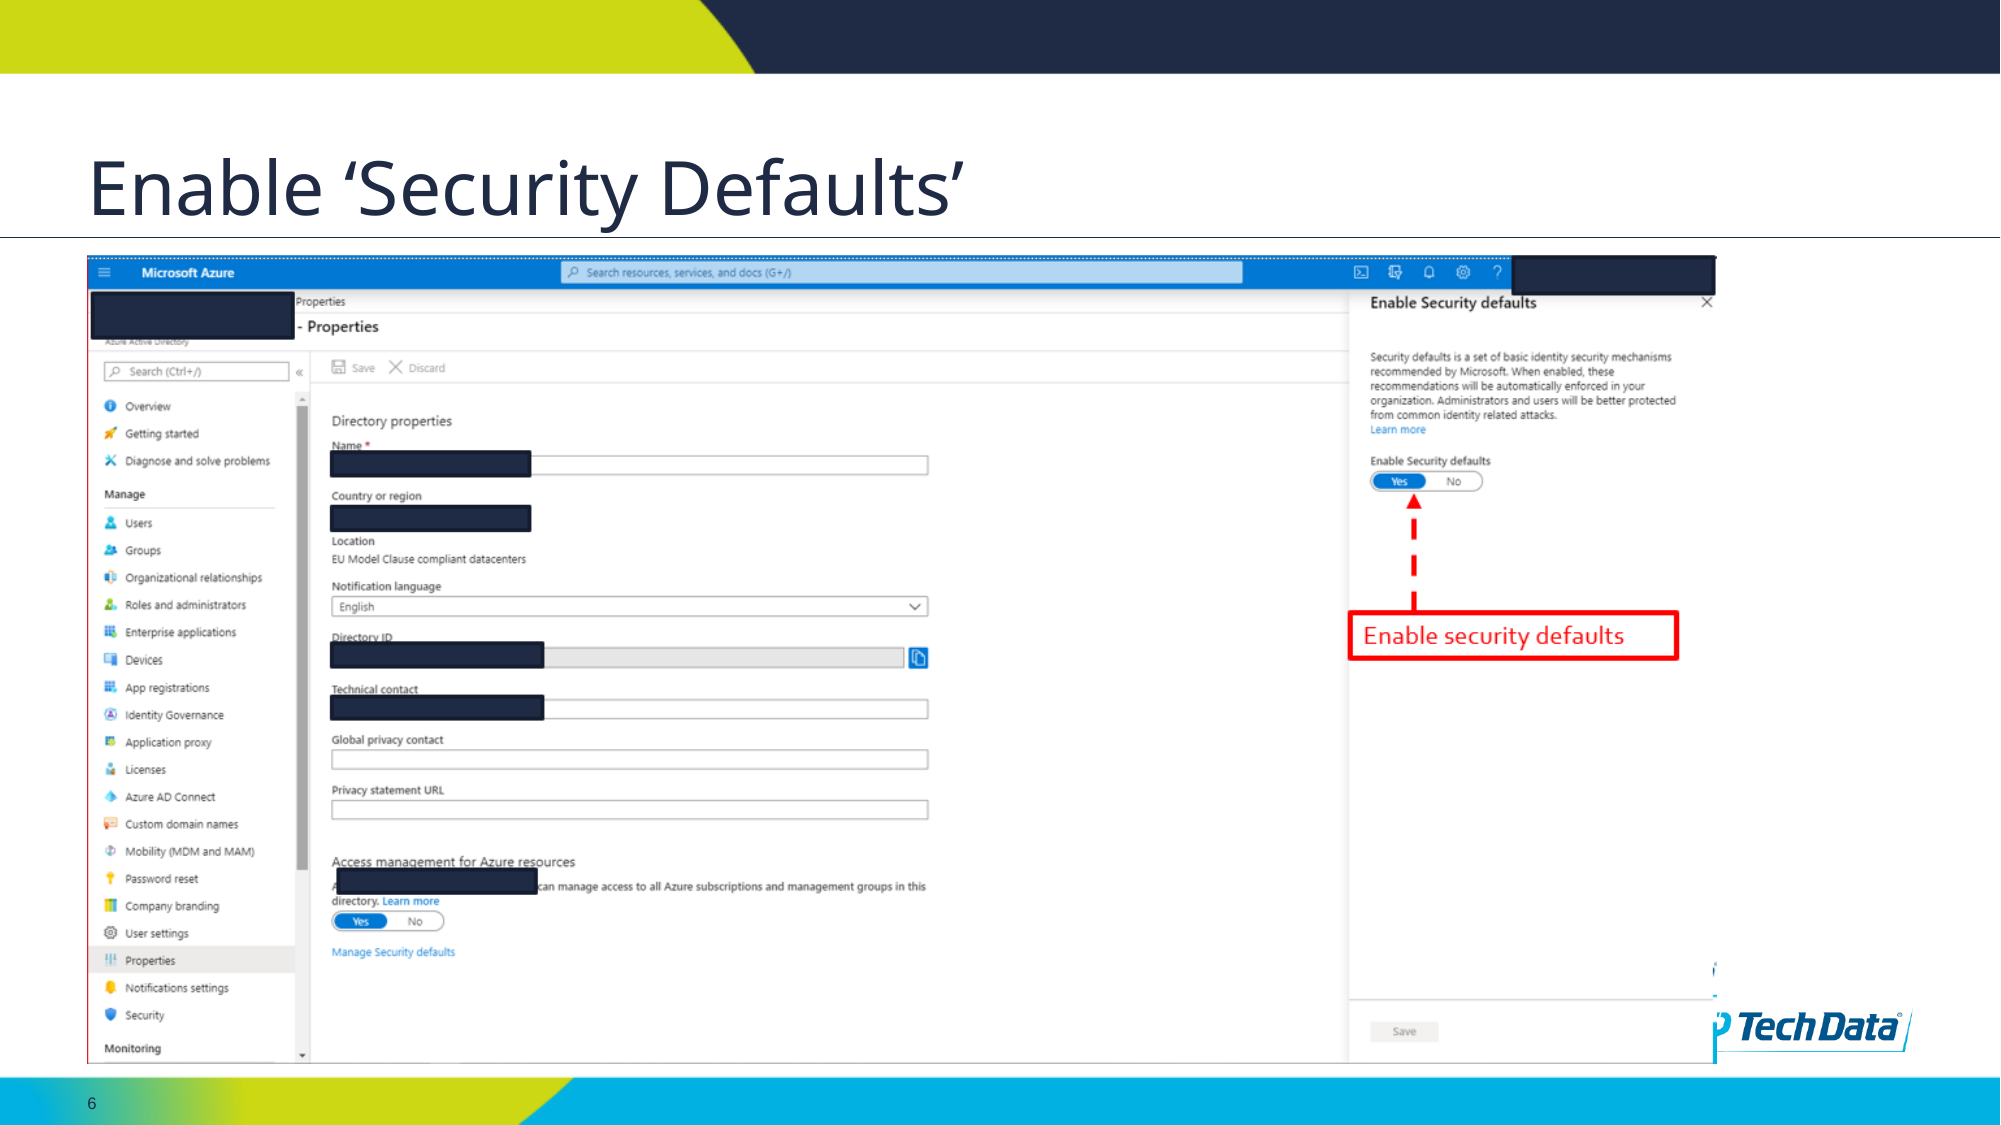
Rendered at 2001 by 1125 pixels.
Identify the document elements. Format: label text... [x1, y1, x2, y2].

title Enable ‘Security Defaults’ [87, 107, 1913, 238]
picture [0, 238, 2000, 1125]
picture [0, 0, 2000, 237]
